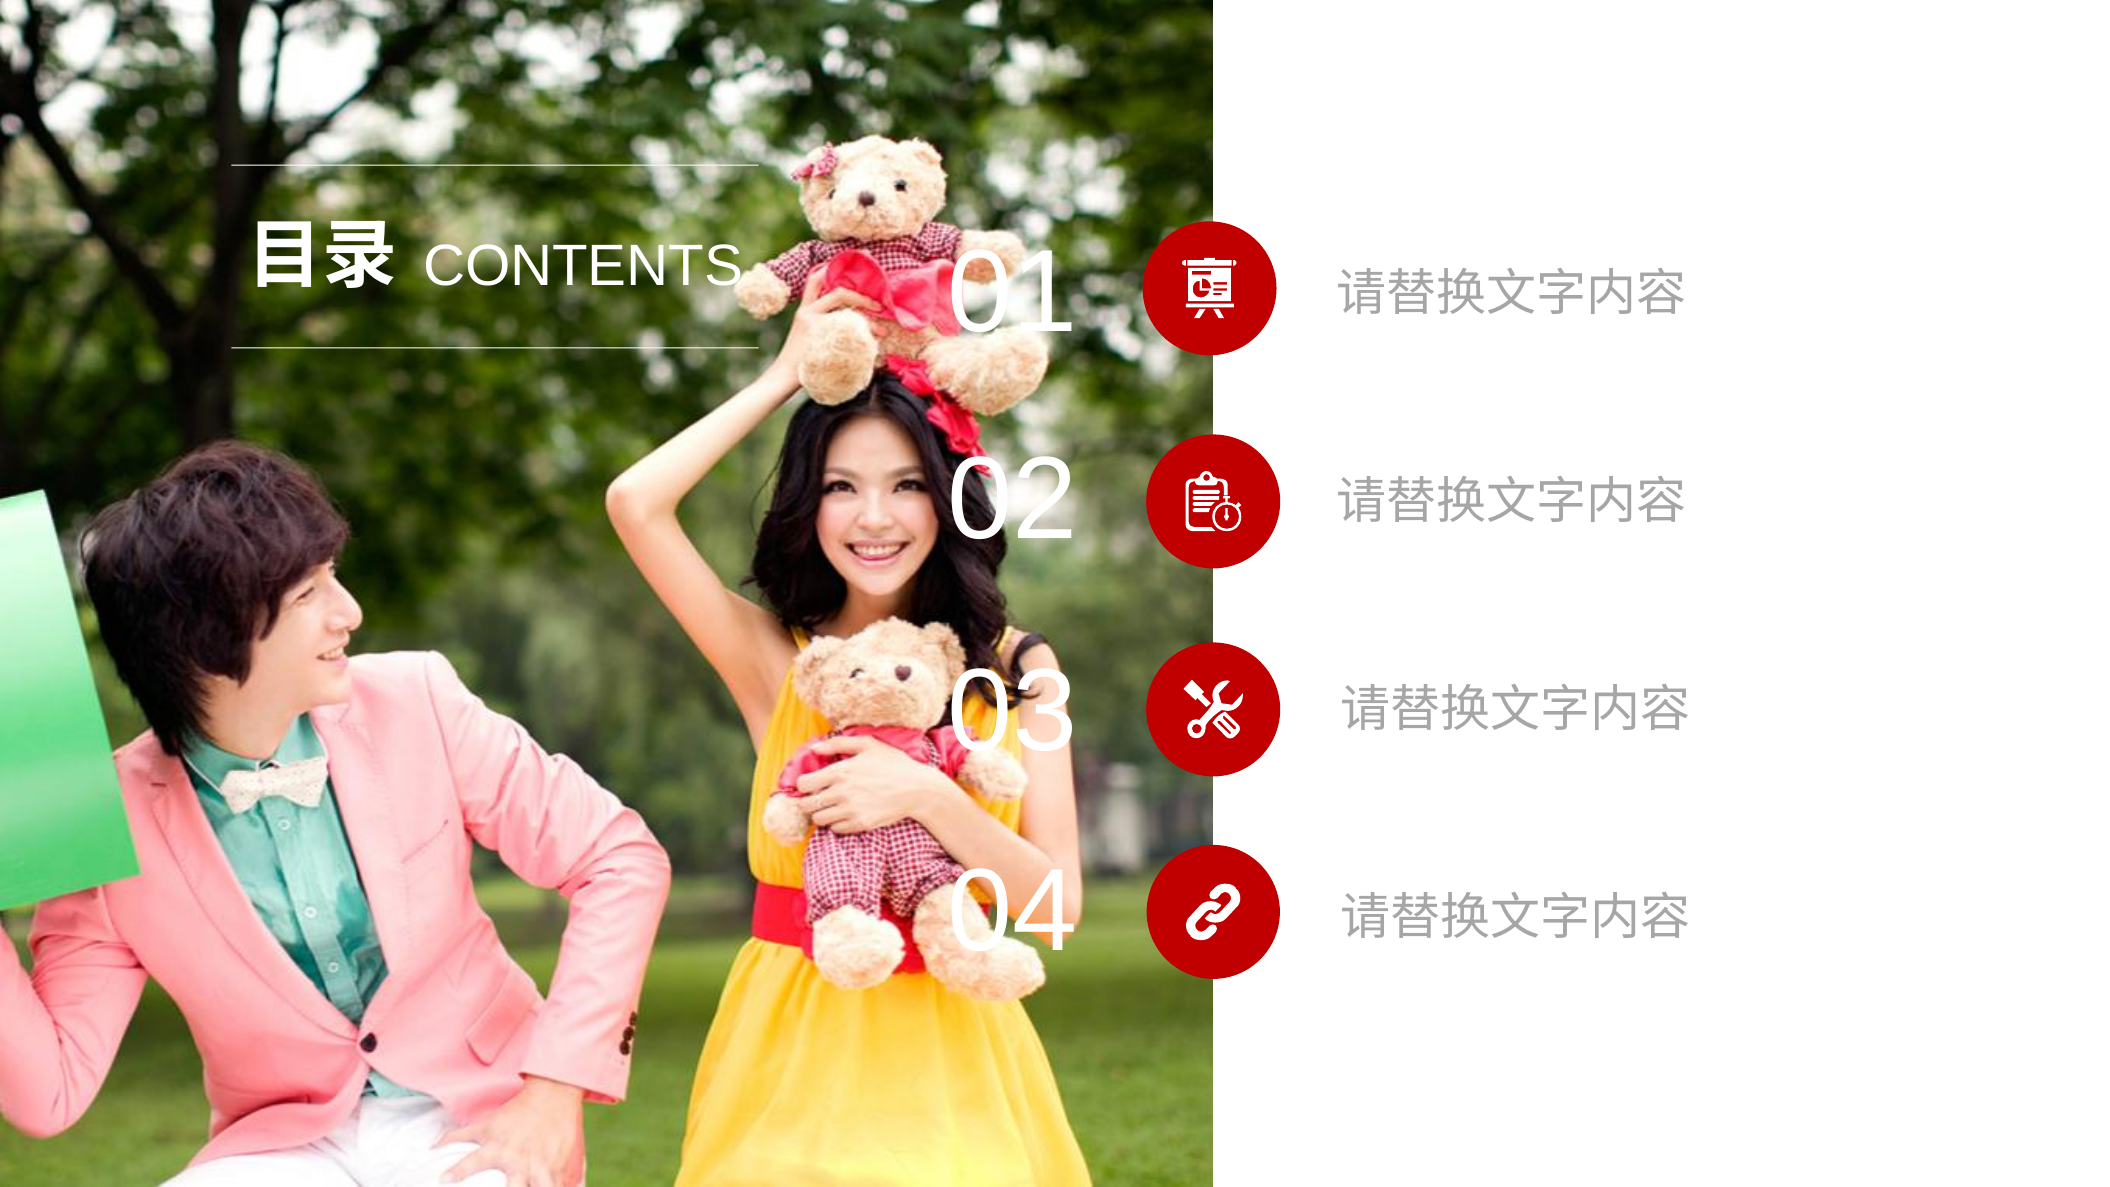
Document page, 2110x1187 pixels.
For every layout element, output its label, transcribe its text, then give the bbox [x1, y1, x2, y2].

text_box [1142, 221, 1277, 356]
text_box [0, 0, 1213, 1187]
text_box 02 [932, 414, 1093, 570]
text_box 03 [932, 625, 1093, 781]
text_box 请替换文字内容 [1336, 260, 1757, 321]
text_box 目录 [247, 206, 398, 297]
text_box 请替换文字内容 [1340, 676, 1762, 737]
text_box 请替换文字内容 [1336, 468, 1757, 529]
text_box CONTENTS [422, 227, 743, 298]
text_box 01 [932, 206, 1093, 362]
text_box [1146, 434, 1281, 569]
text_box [1146, 642, 1281, 777]
text_box 04 [932, 825, 1093, 982]
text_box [1146, 844, 1280, 979]
text_box 请替换文字内容 [1340, 884, 1762, 945]
